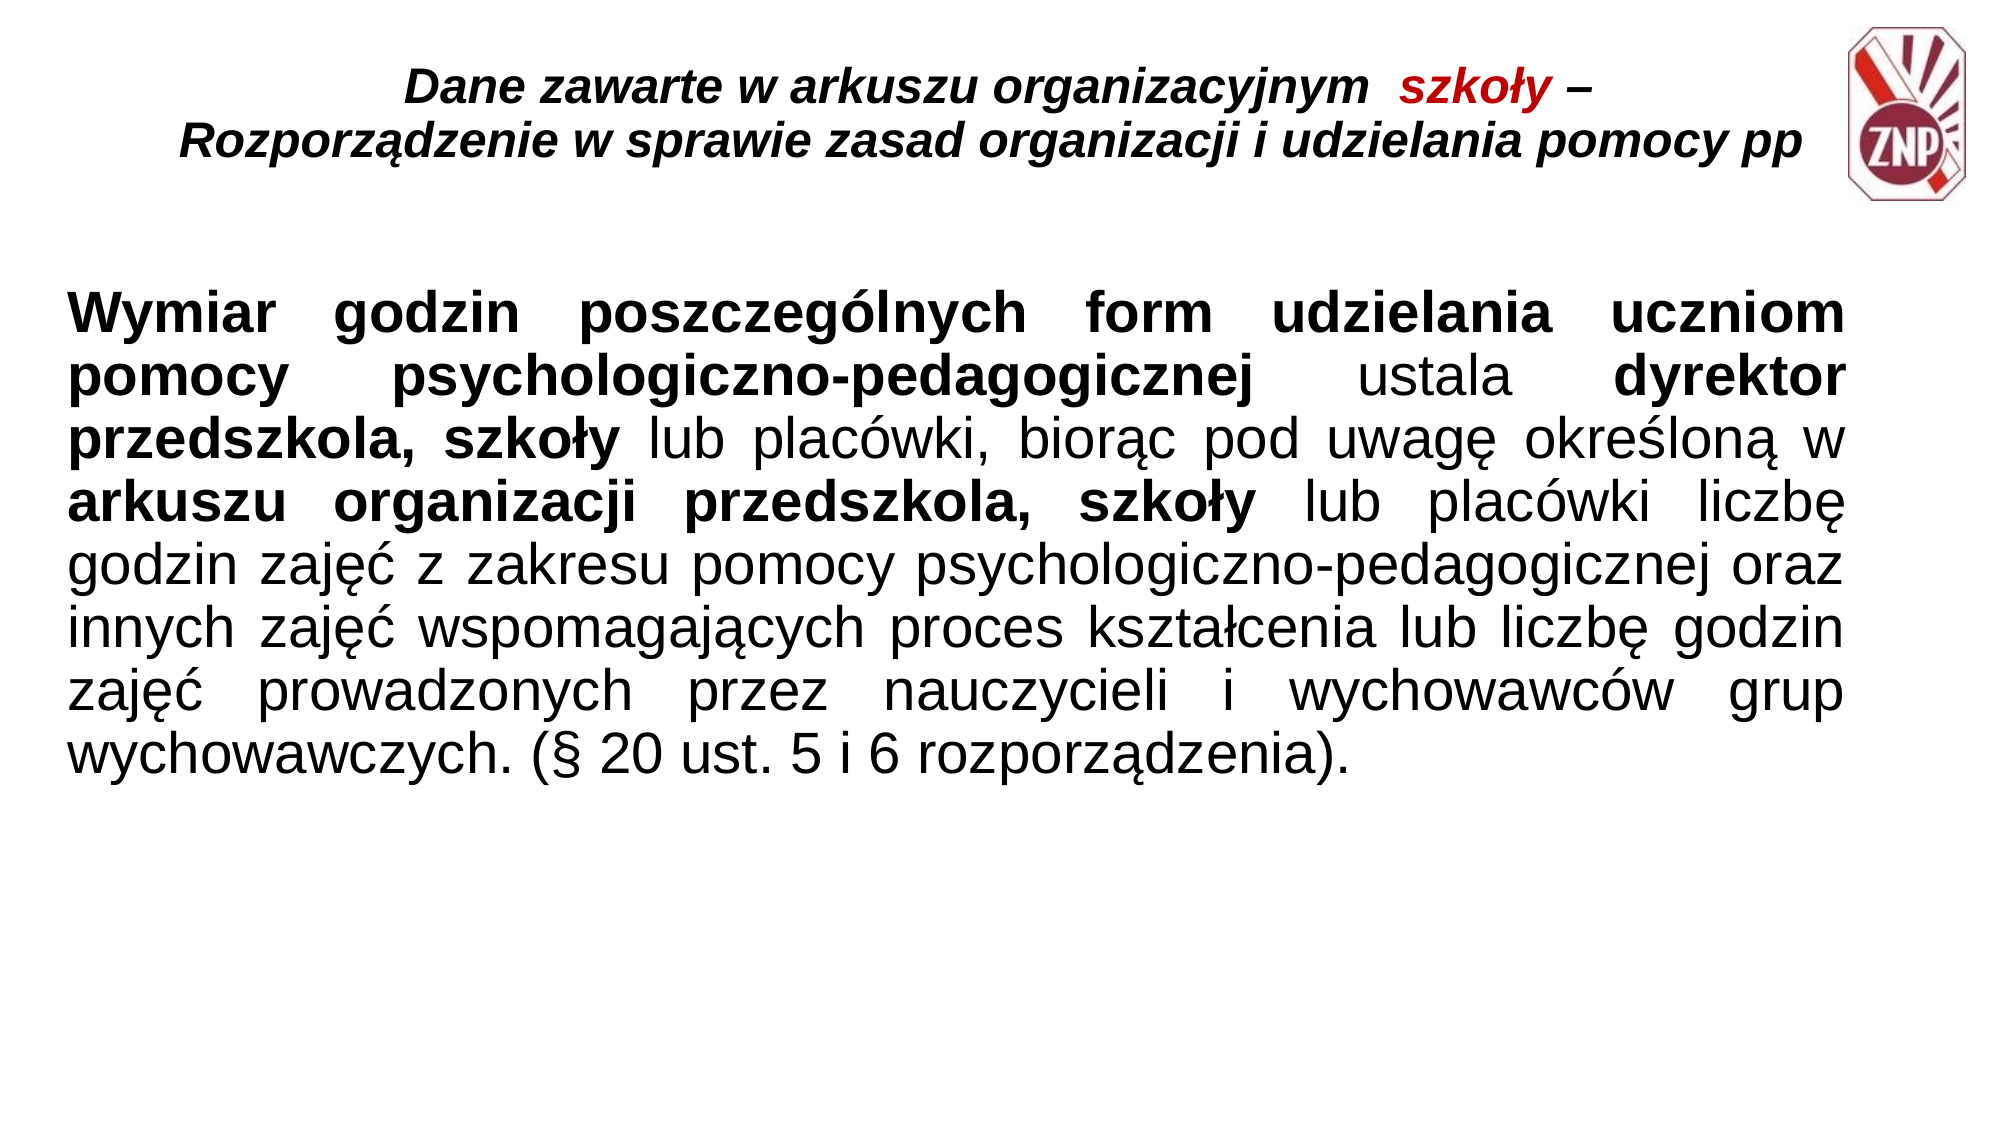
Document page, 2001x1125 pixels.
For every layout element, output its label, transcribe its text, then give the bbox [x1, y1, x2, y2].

list Wymiar godzin poszczególnych form udzielania uczniom pomocy psychologiczno-pedagogicznej ustala dyrektor przedszkola, szkoły lub placówki, biorąc pod uwagę określoną w arkuszu organizacji przedszkola, szkoły lub placówki liczbę godzin zajęć z zakresu pomocy psychologiczno-pedagogicznej oraz innych zajęć wspomagających proces kształcenia lub liczbę godzin zajęć prowadzonych przez nauczycieli i wychowawców grup wychowawczych. (§ 20 ust. 5 i 6 rozporządzenia). [52, 183, 1863, 1058]
picture [1848, 27, 1966, 201]
title Dane zawarte w arkuszu organizacyjnym szkoły – Rozporządzenie w sprawie zasad organizacji i udzielania pomocy pp [134, 44, 1848, 183]
